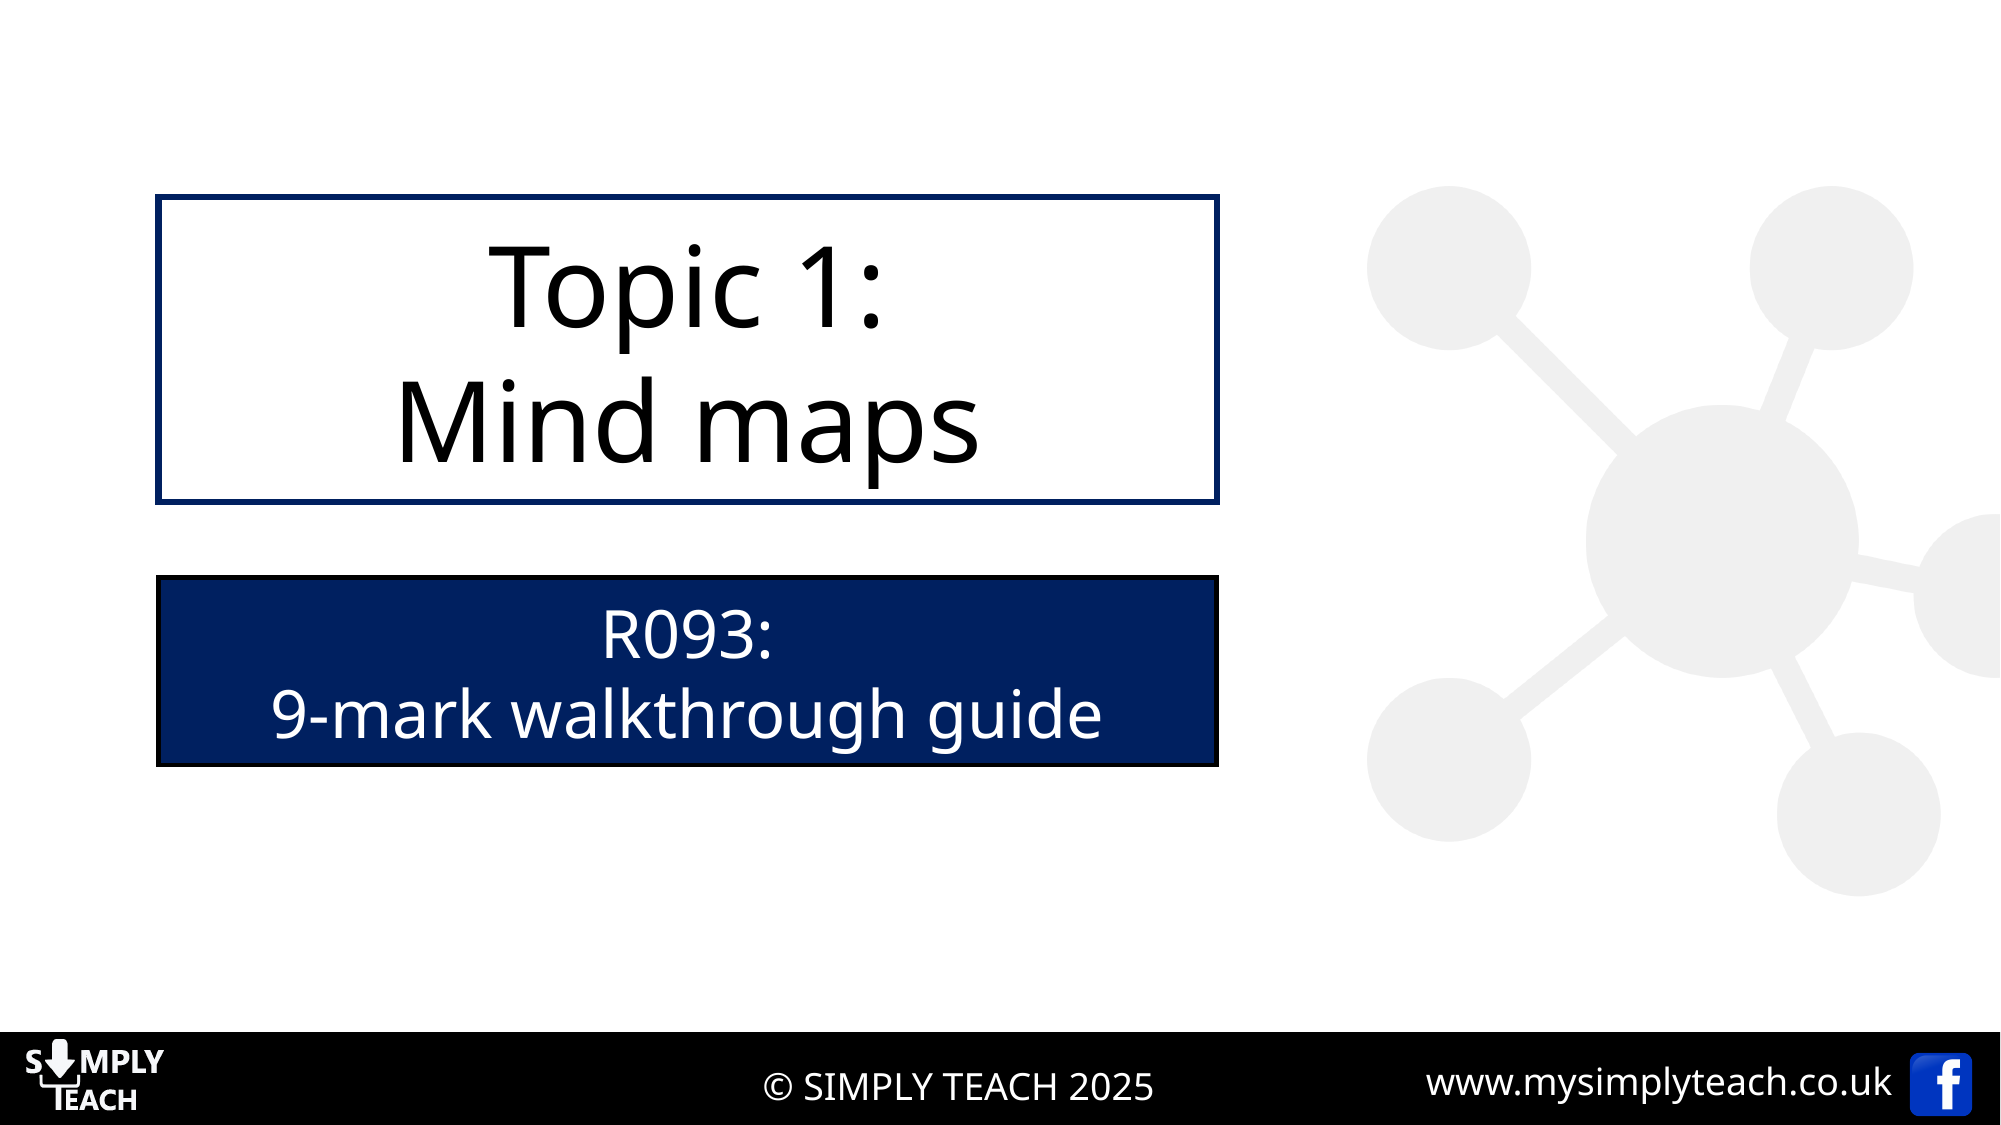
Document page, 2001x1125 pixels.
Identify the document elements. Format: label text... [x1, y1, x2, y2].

text_box R093: 9-mark walkthrough guide [156, 576, 1219, 767]
picture [1907, 1050, 1975, 1119]
picture [15, 1033, 182, 1122]
text_box Topic 1: Mind maps [157, 195, 1218, 504]
